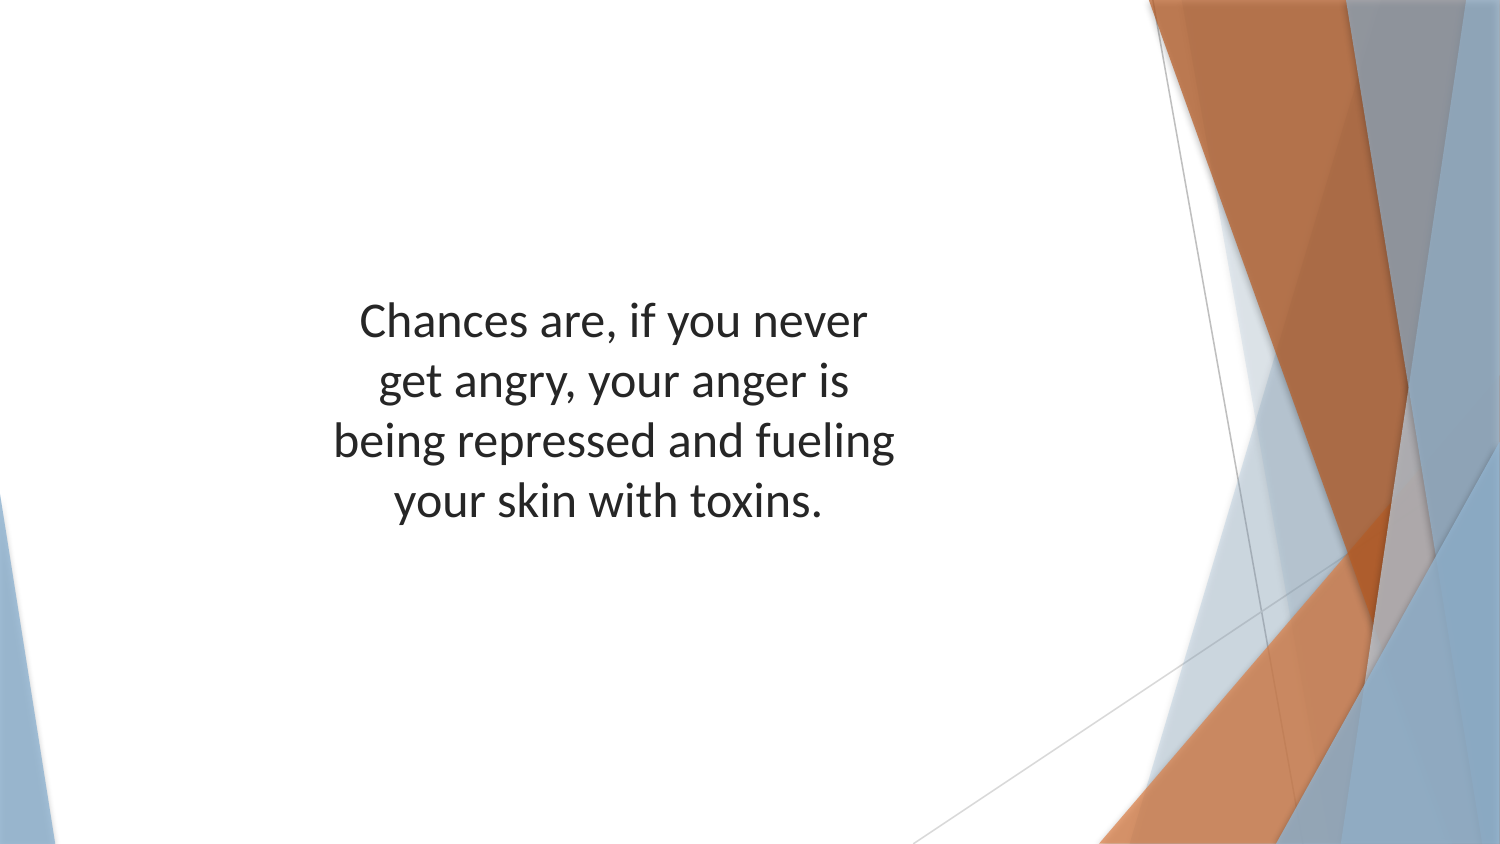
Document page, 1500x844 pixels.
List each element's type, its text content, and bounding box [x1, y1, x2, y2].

list Chances are, if you never get angry, your anger is being repressed and fueling your skin with toxins. [312, 280, 916, 564]
